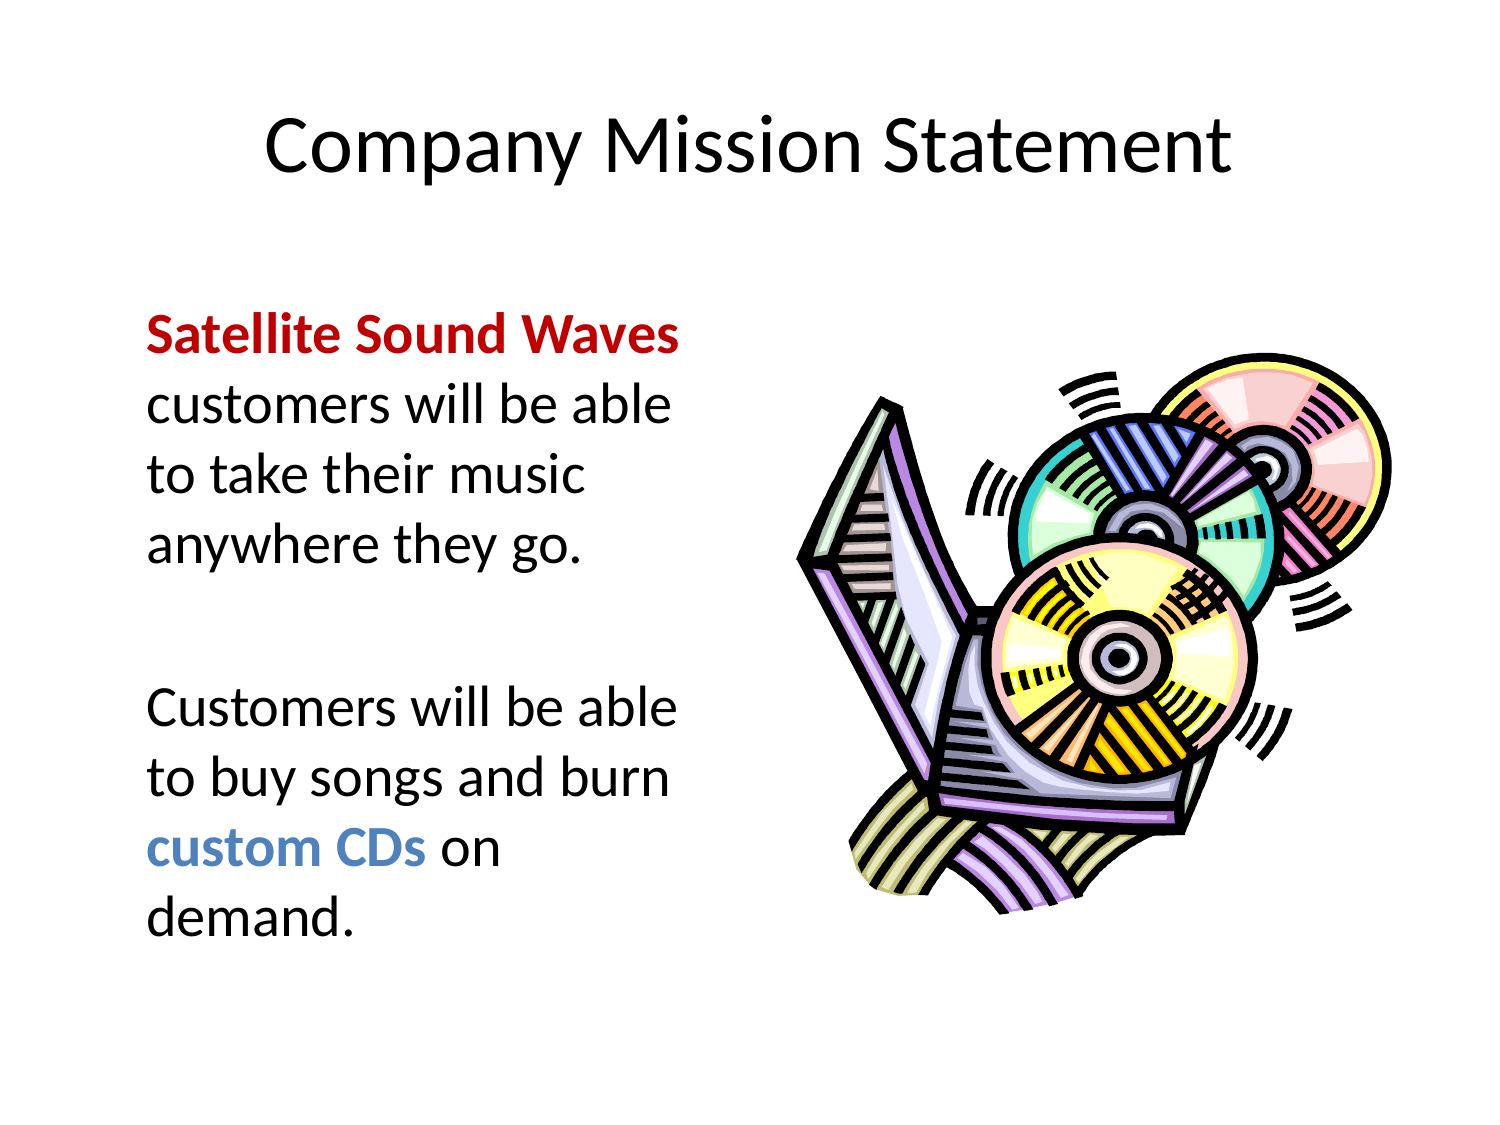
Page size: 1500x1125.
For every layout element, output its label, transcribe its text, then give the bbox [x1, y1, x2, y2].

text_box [795, 352, 1392, 915]
list Satellite Sound Waves customers will be able to take their music anywhere they go. Customers will be able to buy songs and burn custom CDs on demand. [75, 287, 738, 1030]
title Company Mission Statement [75, 45, 1425, 233]
